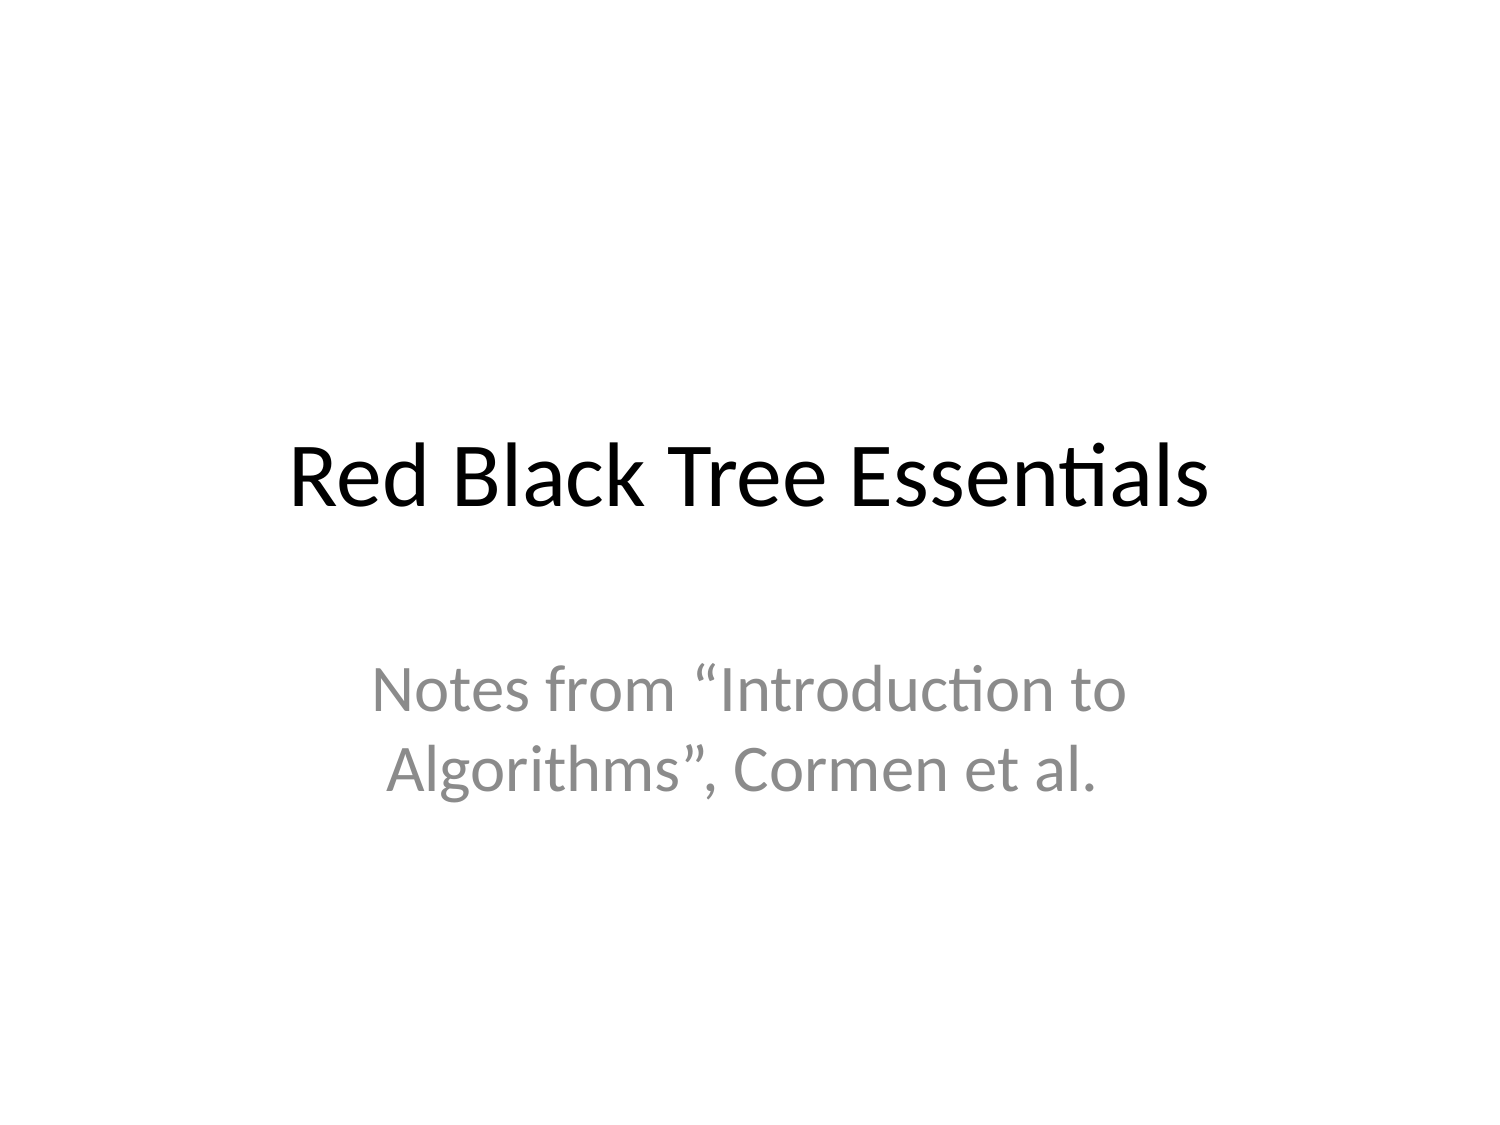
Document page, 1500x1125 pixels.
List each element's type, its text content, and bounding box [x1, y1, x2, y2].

title Red Black Tree Essentials [112, 349, 1388, 591]
subtitle Notes from “Introduction to Algorithms”, Cormen et al. [225, 637, 1275, 925]
